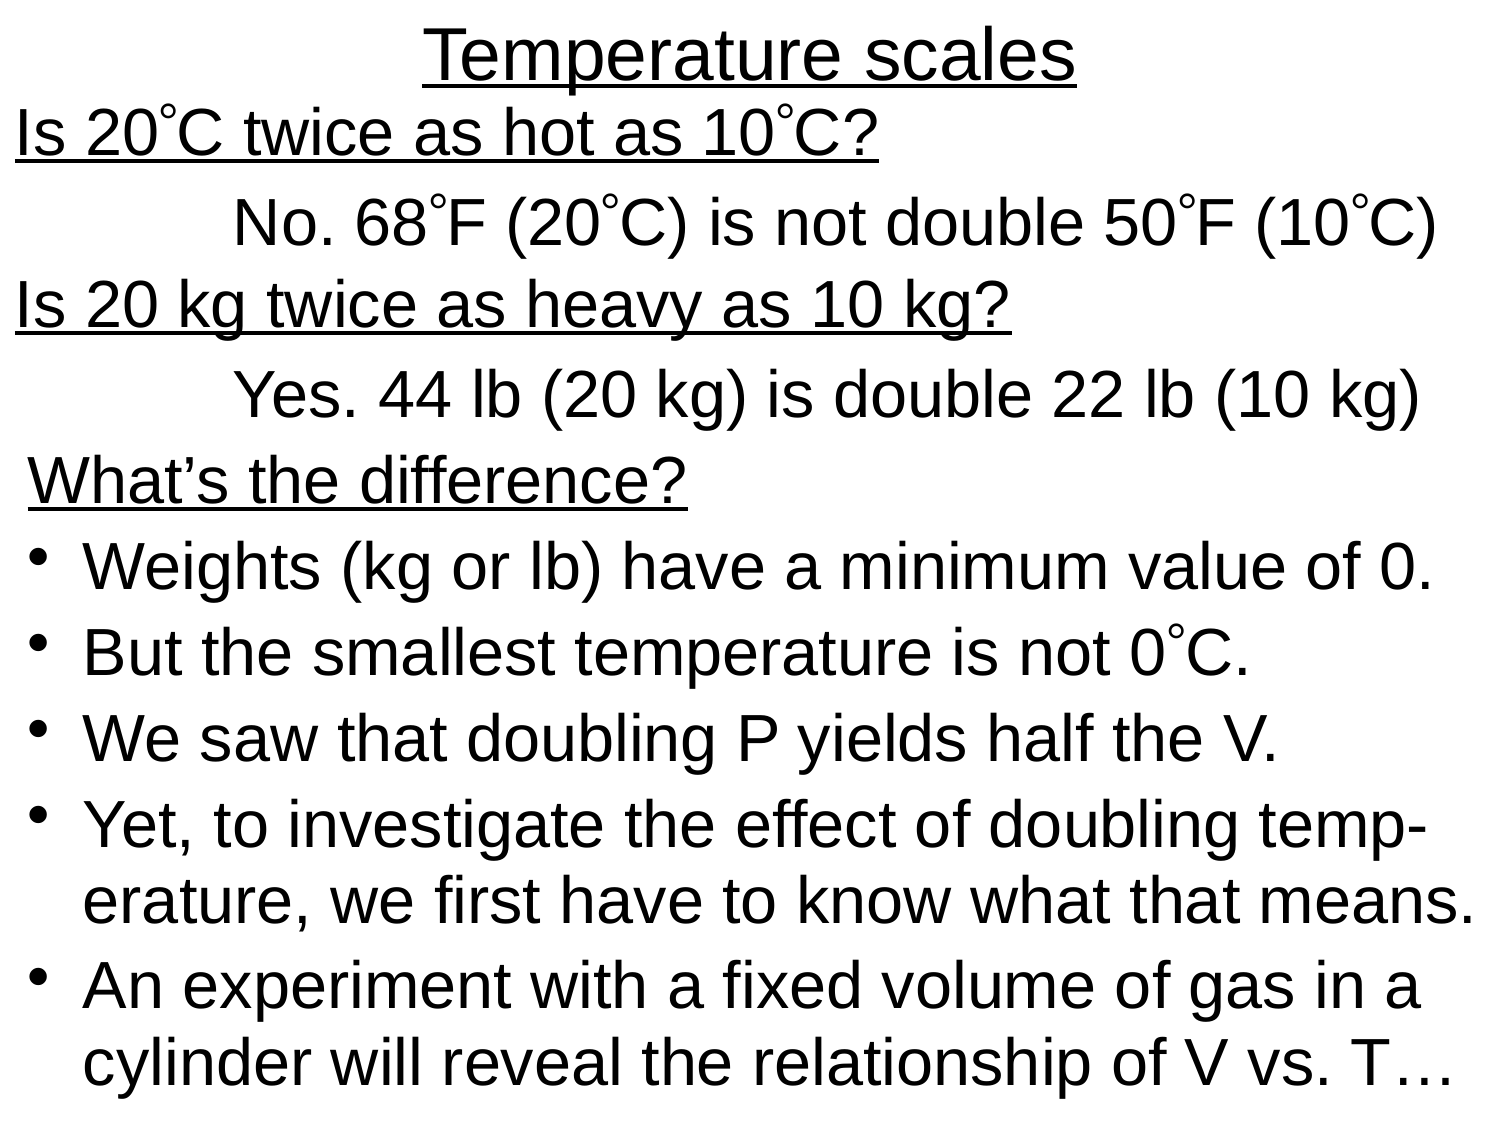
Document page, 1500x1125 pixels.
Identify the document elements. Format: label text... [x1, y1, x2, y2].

list No. 68F (20C) is not double 50F (10C) Yes. 44 lb (20 kg) is double 22 lb (10 kg) What’s the difference? Weights (kg or lb) have a minimum value of 0. But the smallest temperature is not 0C. We saw that doubling P yields half the V. Yet, to investigate the effect of doubling temp-erature, we first have to know what that means. An experiment with a fixed volume of gas in a cylinder will reveal the relationship of V vs. T… [12, 101, 1500, 1125]
title Temperature scales [0, 0, 1500, 101]
text_box Is 20C twice as hot as 10C? Is 20 kg twice as heavy as 10 kg? [0, 87, 1488, 375]
